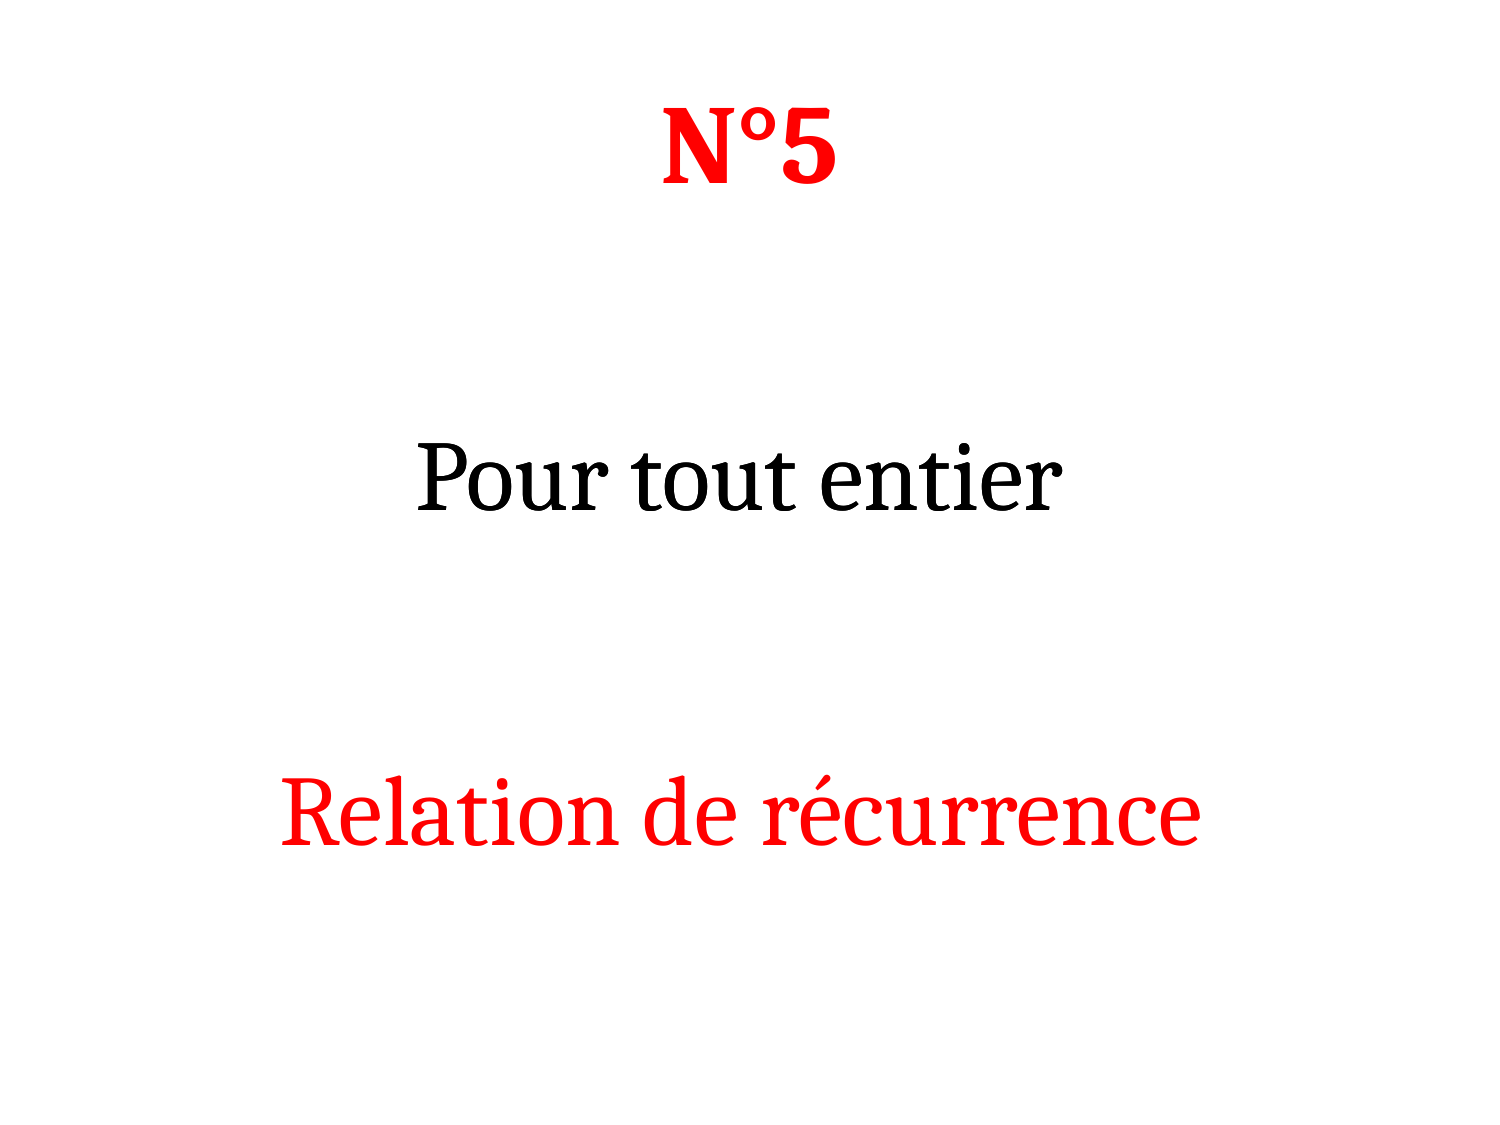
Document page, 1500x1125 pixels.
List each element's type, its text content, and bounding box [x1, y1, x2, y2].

text_box N°5 [0, 63, 1500, 214]
text_box Relation de récurrence [264, 738, 1218, 873]
